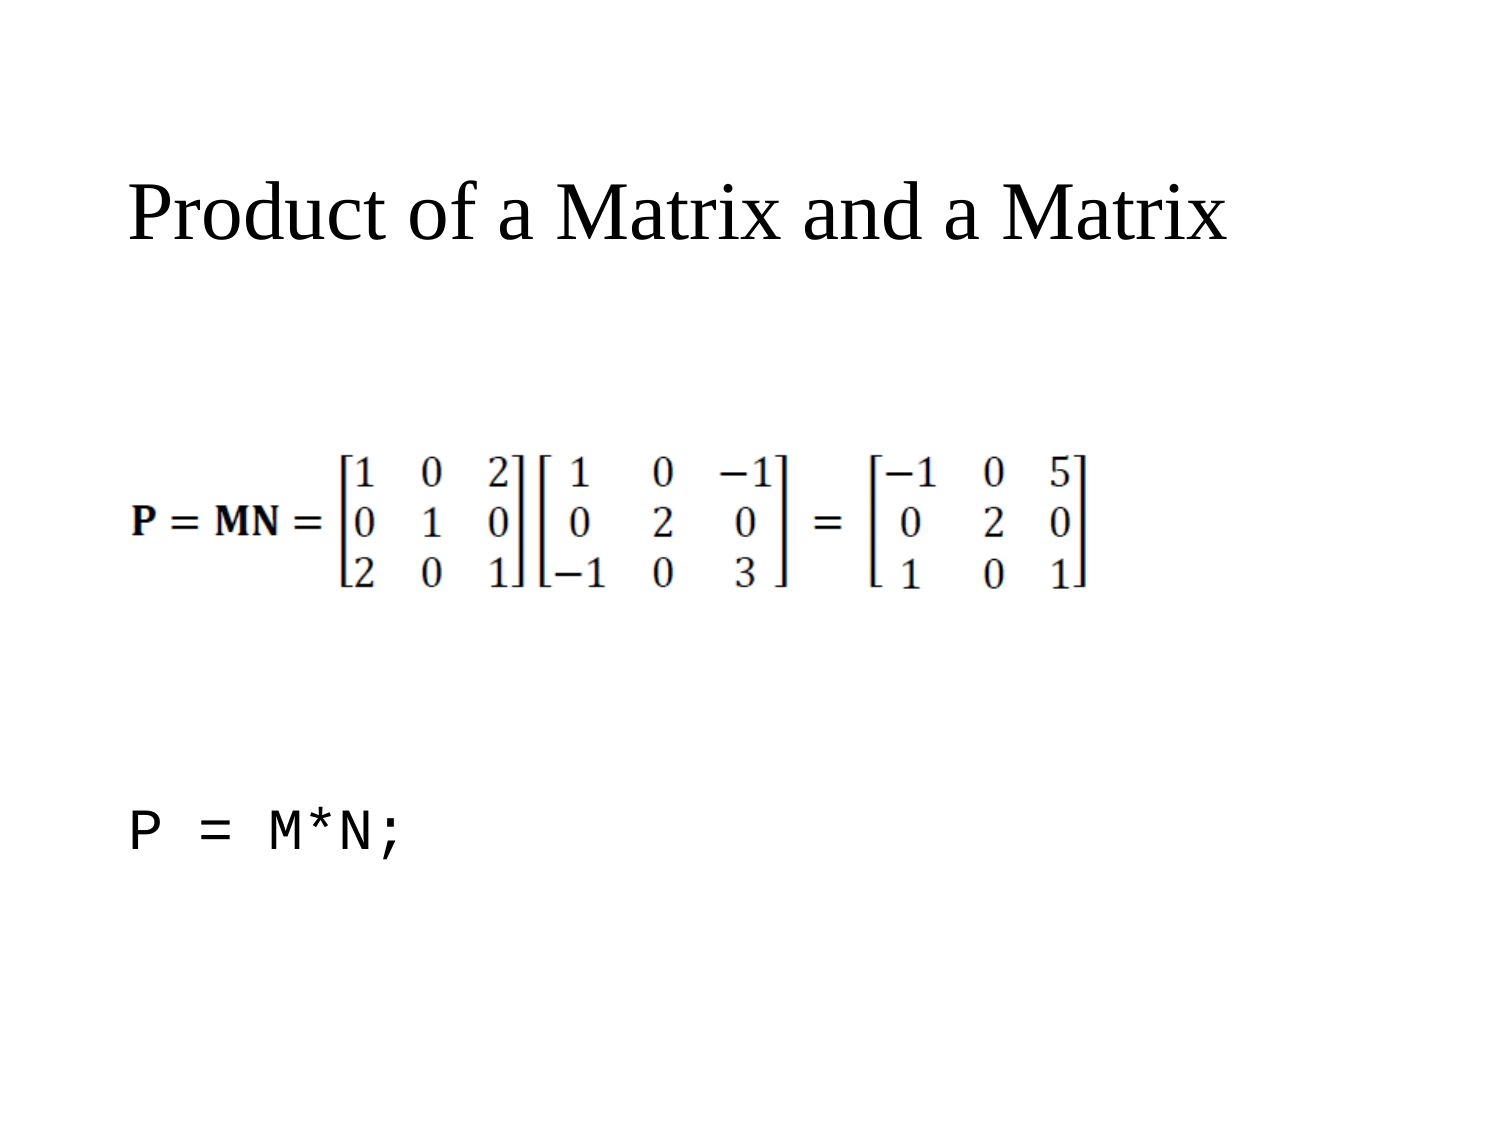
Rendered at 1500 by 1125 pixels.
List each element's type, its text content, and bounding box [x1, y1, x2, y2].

picture [112, 424, 1126, 626]
title Product of a Matrix and a Matrix [112, 112, 1463, 300]
text_box P = M*N; [113, 784, 459, 869]
